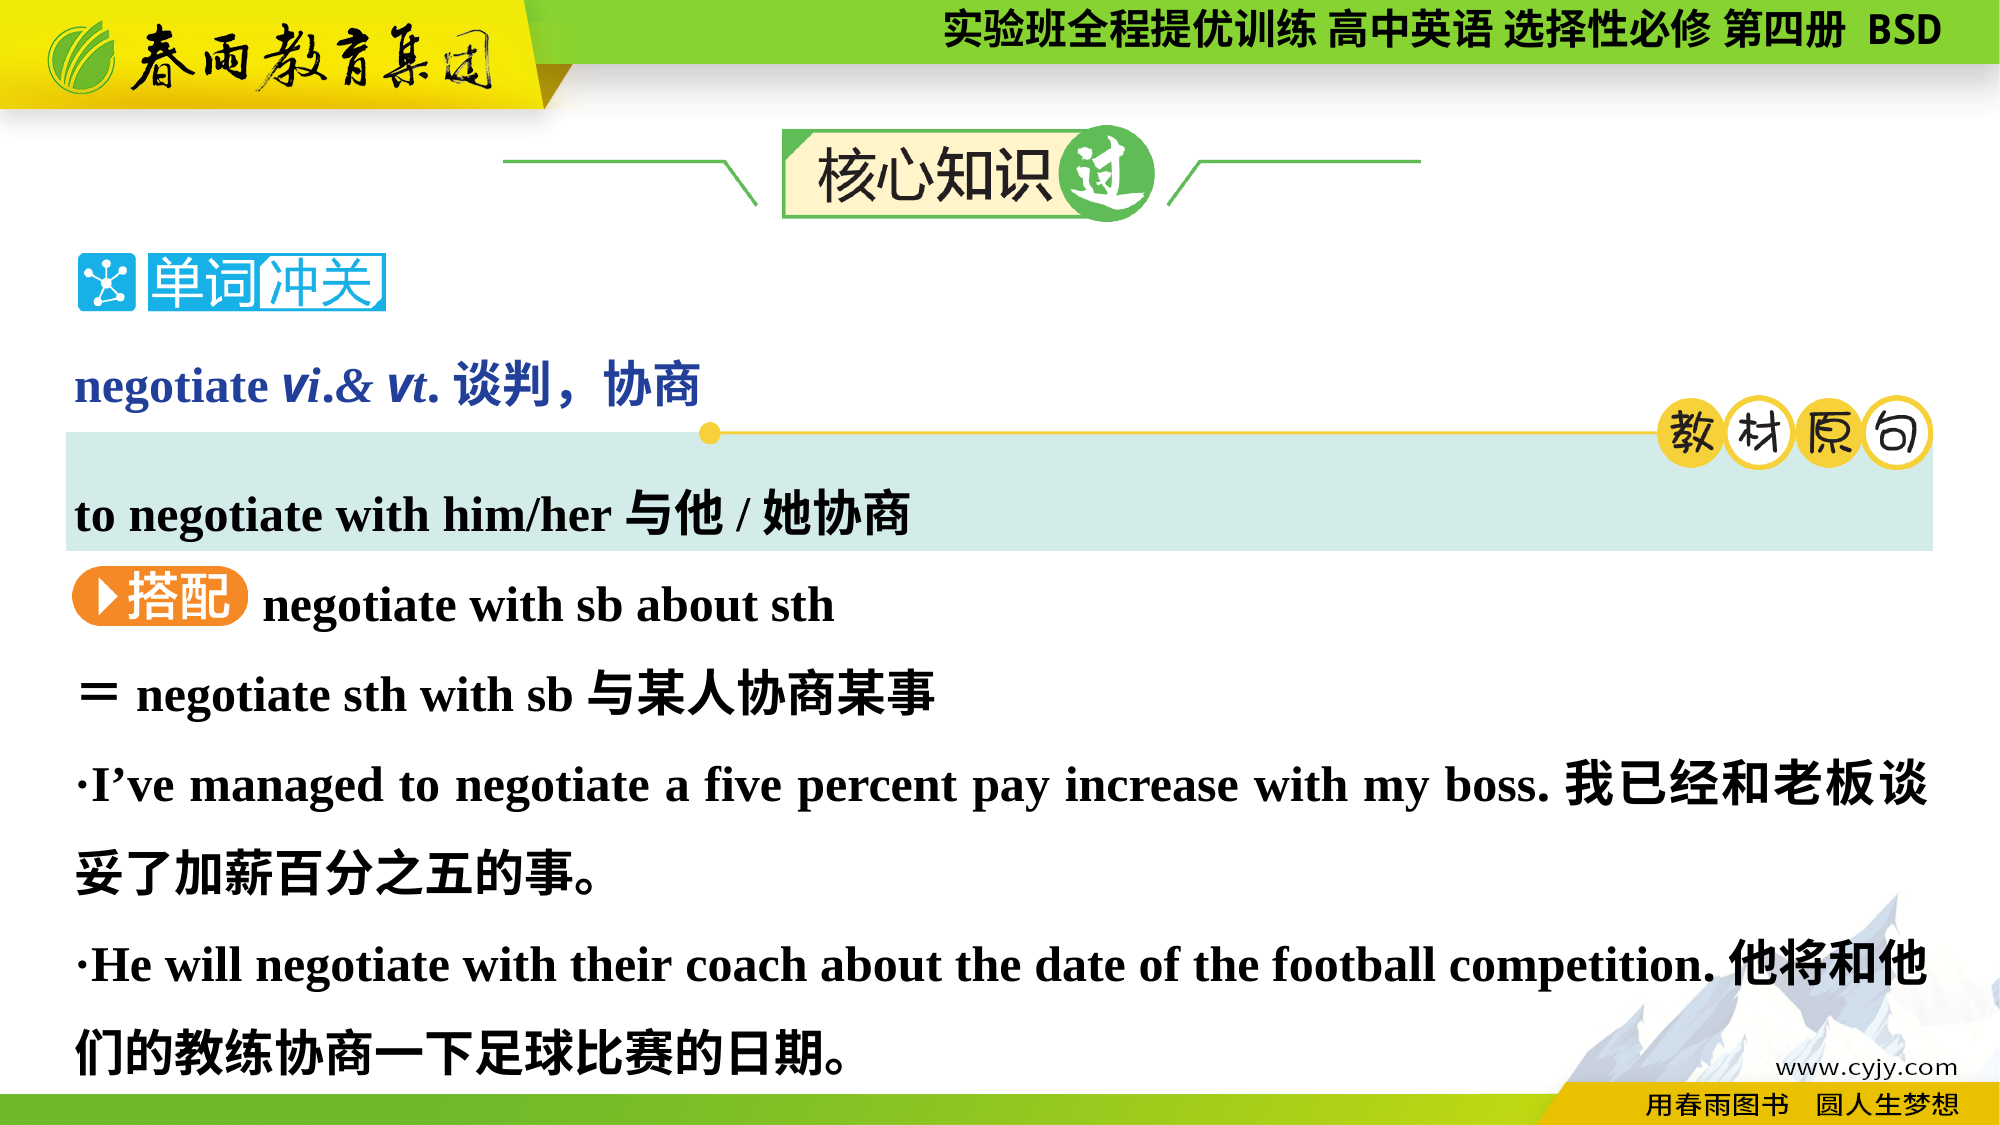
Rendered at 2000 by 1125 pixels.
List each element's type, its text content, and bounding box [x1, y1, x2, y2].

picture [0, 0, 2000, 1125]
list negotiate vi.& vt.谈判，协商 to negotiate with him/her与他/她协商 negotiate with sb about sth ＝negotiate sth with sb与某人协商某事 ·I’ve managed to negotiate a five percent pay increase with my boss.我已经和老板谈妥了加薪百分之五的事。 ·He will negotiate with their coach about the date of the football competition.他将和他们的教练协商一下足球比赛的日期。 [59, 314, 1944, 1097]
